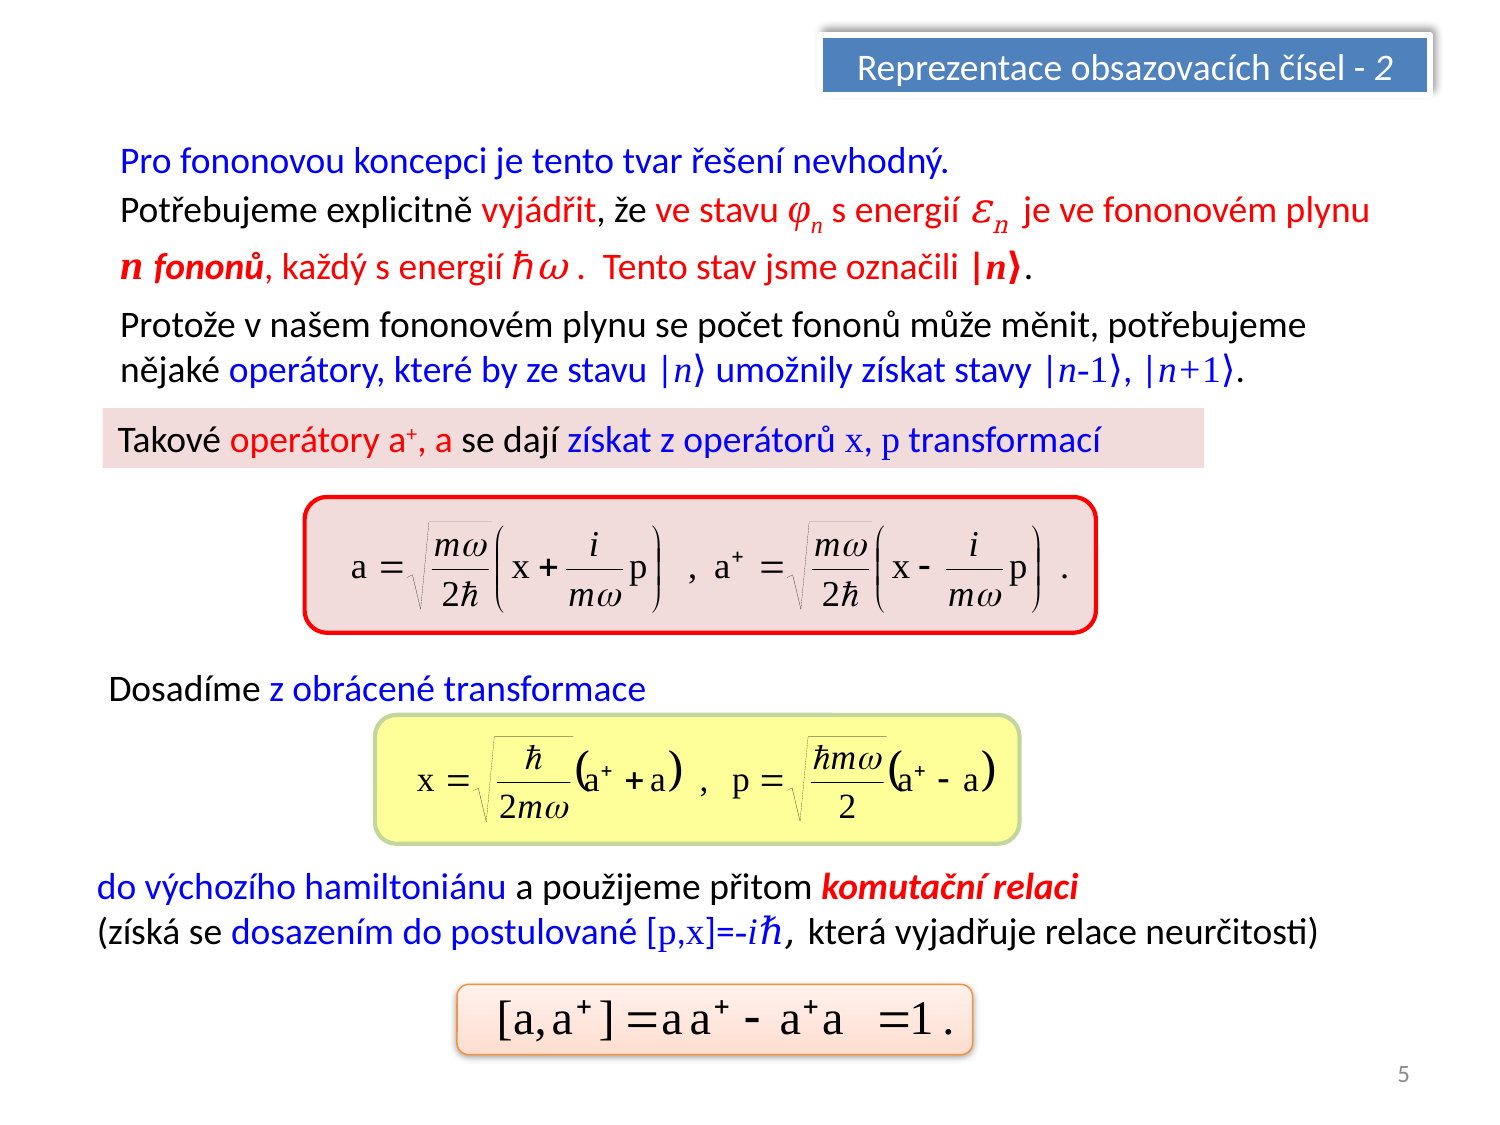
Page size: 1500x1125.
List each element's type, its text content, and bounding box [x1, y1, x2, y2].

text_box Takové operátory a+, a se dají získat z operátorů x, p transformací [102, 408, 1205, 468]
slide_number 5 [1074, 1042, 1425, 1103]
text_box Pro fononovou koncepci je tento tvar řešení nevhodný. Potřebujeme explicitně vyjádřit, že ve stavu φn s energií εn je ve fononovém plynu n fononů, každý s energií ℏω . Tento stav jsme označili |n⟩. [105, 128, 1395, 296]
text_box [93, 656, 1020, 844]
text_box Protože v našem fononovém plynu se počet fononů může měnit, potřebujeme nějaké operátory, které by ze stavu |n⟩ umožnily získat stavy |n-1⟩, |n+1⟩. [105, 292, 1383, 398]
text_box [81, 854, 1348, 1055]
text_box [304, 496, 1097, 633]
text_box Reprezentace obsazovacích čísel - 2 [817, 32, 1433, 98]
